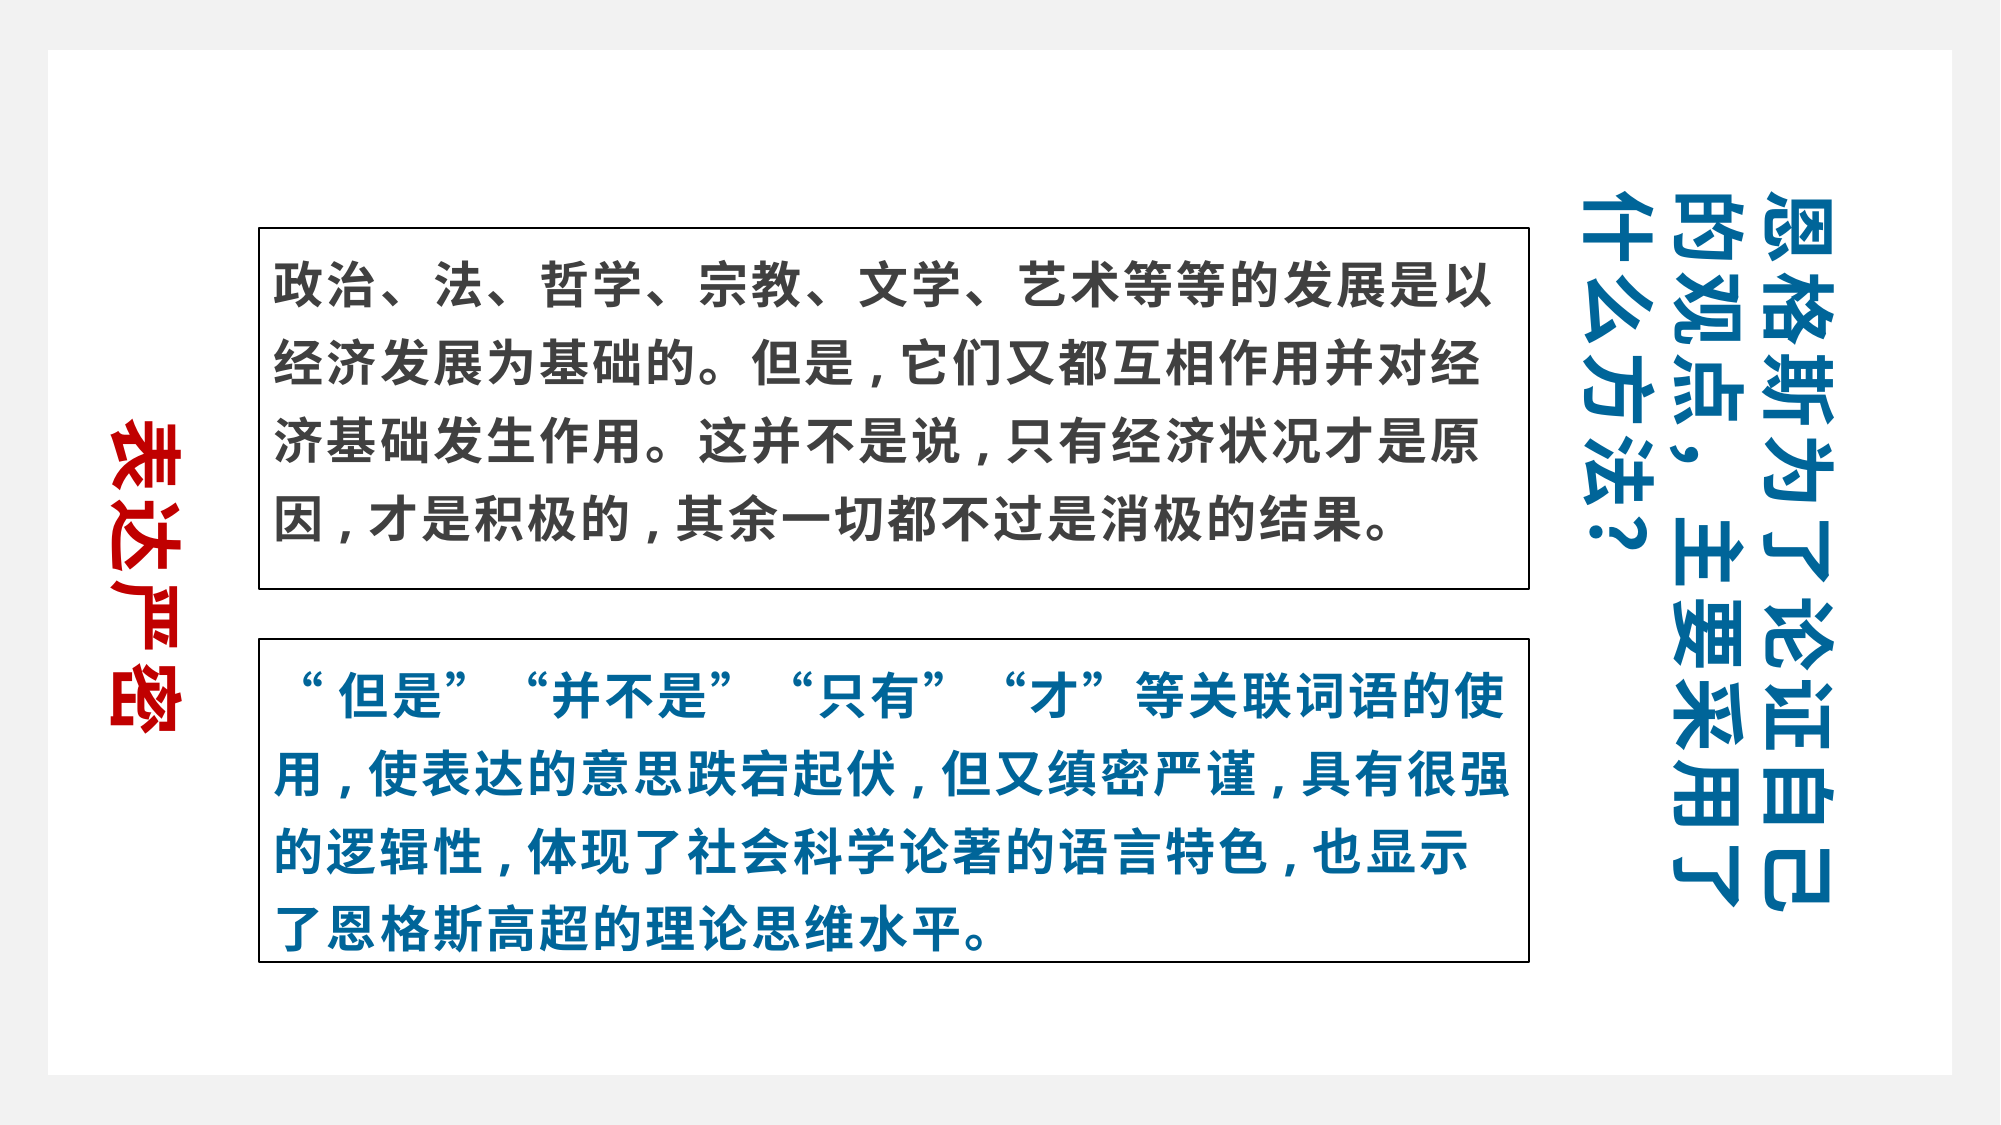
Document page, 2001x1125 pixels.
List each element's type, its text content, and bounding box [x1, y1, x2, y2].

text_box [47, 49, 1953, 1076]
text_box 恩格斯为了论证自己的观点，主要采用了什么方法？ [1568, 174, 1920, 950]
text_box “但是”“并不是”“只有”“才”等关联词语的使用,使表达的意思跌宕起伏,但又缜密严谨,具有很强的逻辑性,体现了社会科学论著的语言特色,也显示了恩格斯高超的理论思维水平。 [259, 638, 1529, 962]
text_box [0, 0, 2000, 1125]
text_box 政治、法、哲学、宗教、文学、艺术等等的发展是以经济发展为基础的。但是,它们又都互相作用并对经济基础发生作用。这并不是说,只有经济状况才是原因,才是积极的,其余一切都不过是消极的结果。 [259, 227, 1529, 589]
text_box 表达严密 [95, 402, 280, 769]
